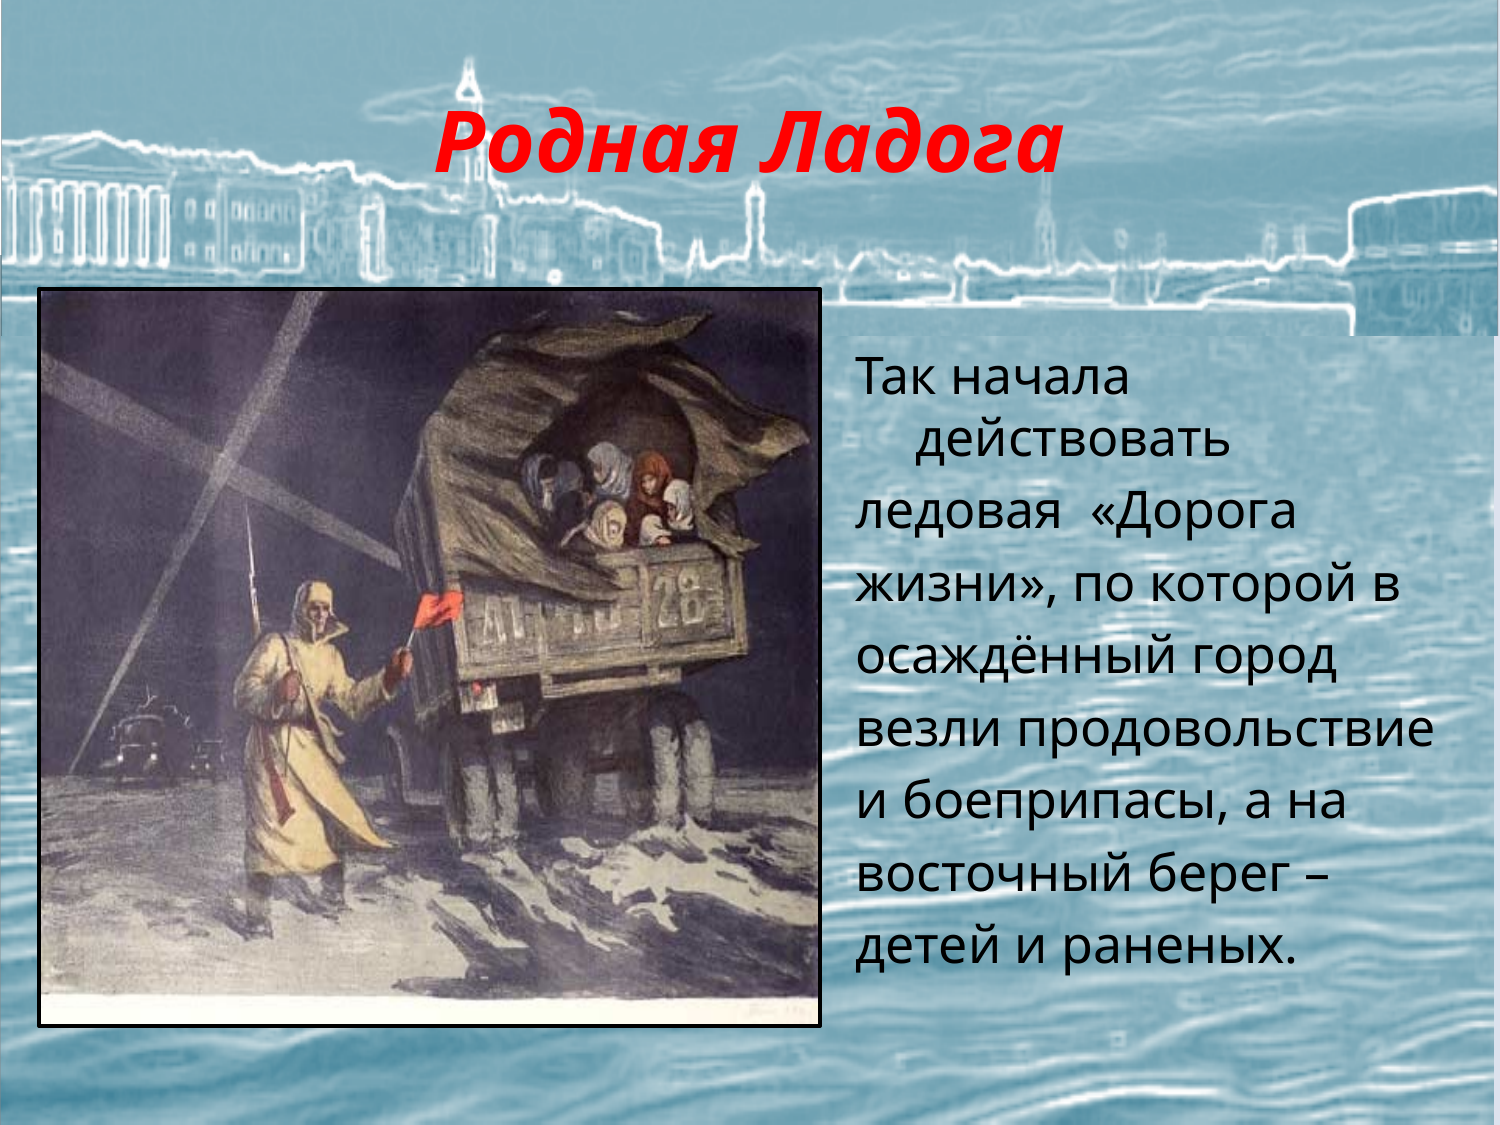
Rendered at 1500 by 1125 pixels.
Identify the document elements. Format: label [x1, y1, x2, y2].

picture [0, 0, 1500, 1125]
list [40, 290, 818, 1025]
